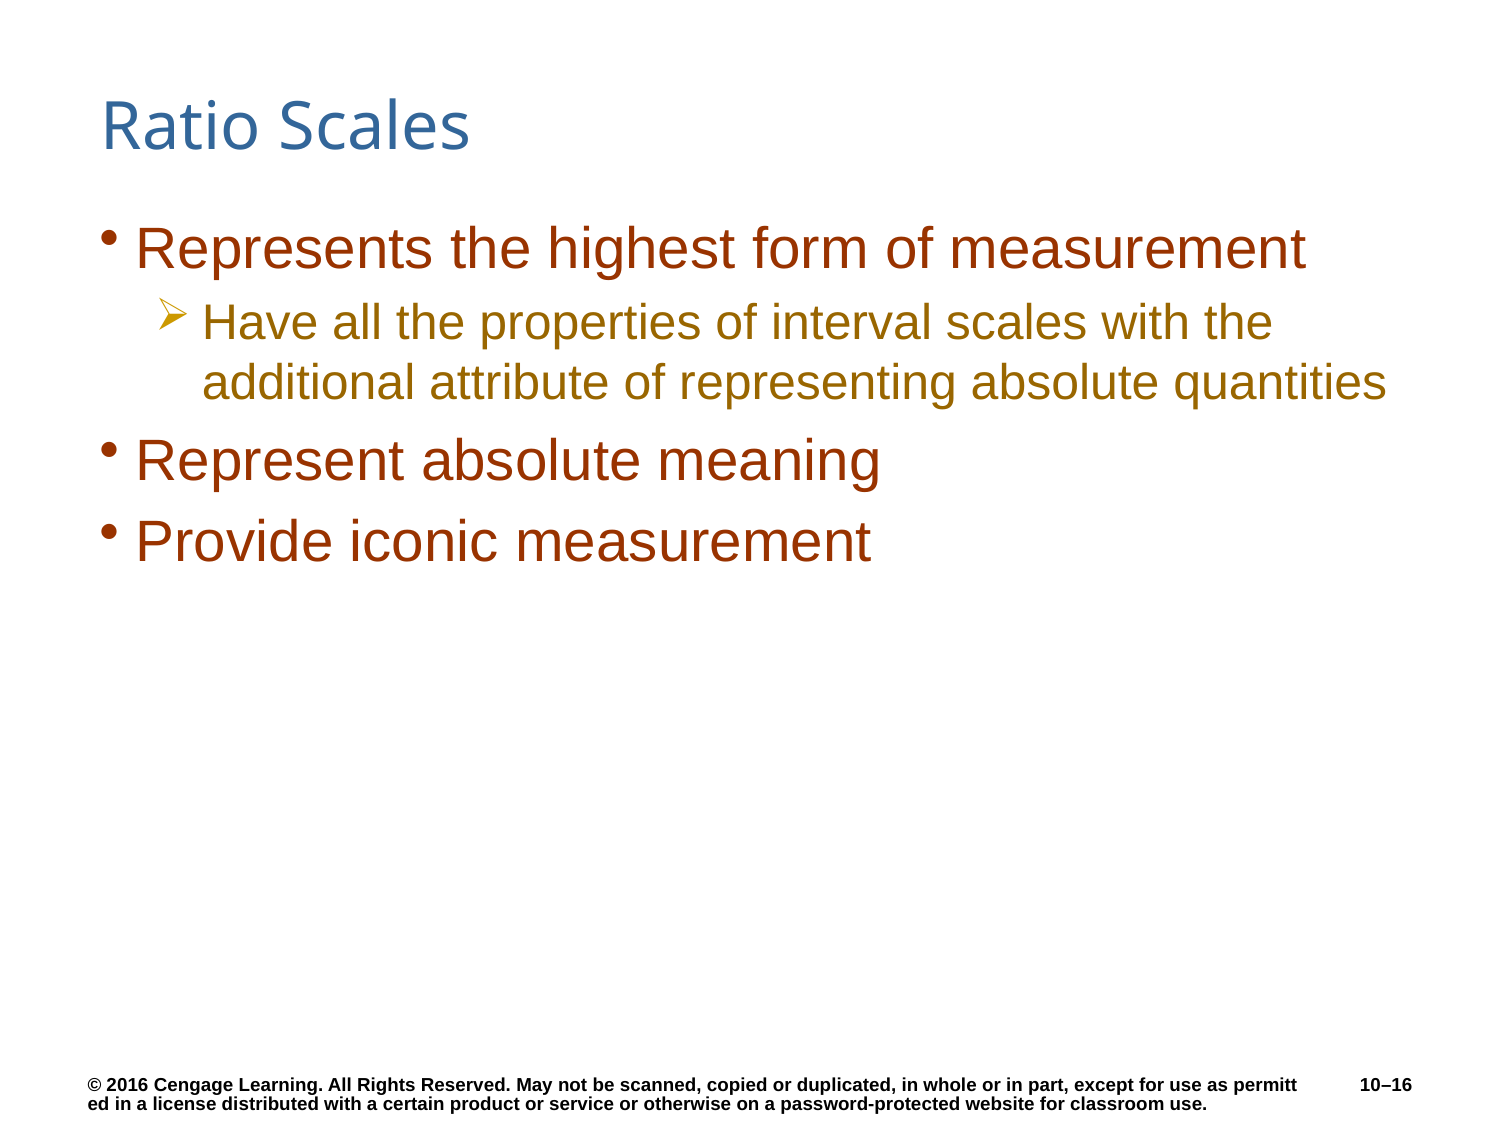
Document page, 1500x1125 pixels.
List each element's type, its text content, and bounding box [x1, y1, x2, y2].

title Ratio Scales [85, 75, 1411, 171]
slide_number 10–16 [1050, 1042, 1413, 1103]
footer © 2016 Cengage Learning. All Rights Reserved. May not be scanned, copied or duplicated, in whole or in part, except for use as permitted in a license distributed with a certain product or service or otherwise on a password-protected website for classroom use. [87, 1057, 1050, 1103]
list Represents the highest form of measurement Have all the properties of interval scales with the additional attribute of representing absolute quantities Represent absolute meaning Provide iconic measurement [84, 202, 1414, 1013]
